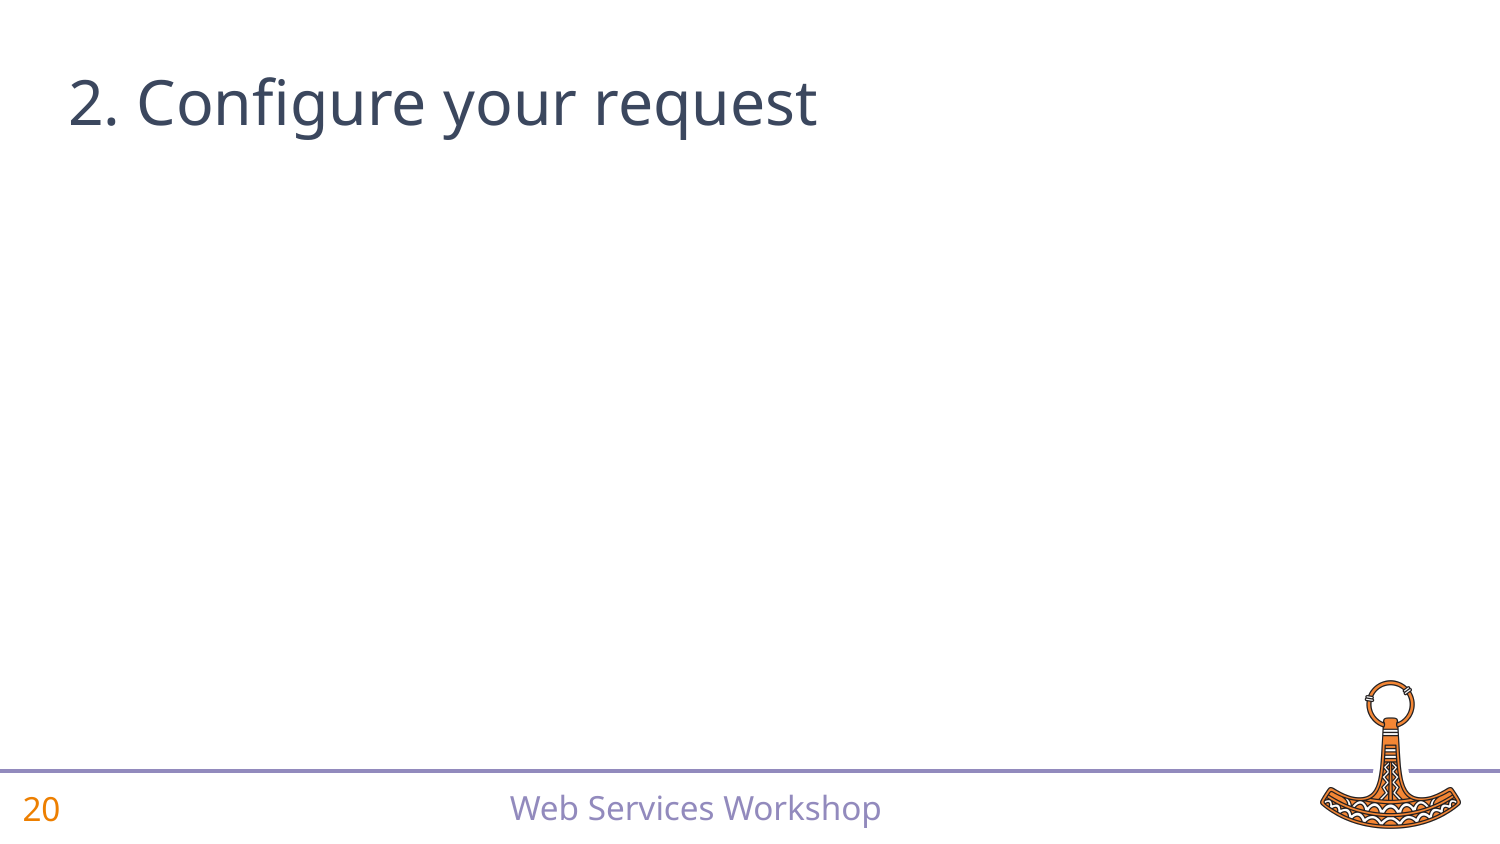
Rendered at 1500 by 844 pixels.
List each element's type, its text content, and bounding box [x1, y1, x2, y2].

picture [1320, 680, 1461, 829]
title 2. Configure your request [53, 43, 1203, 157]
